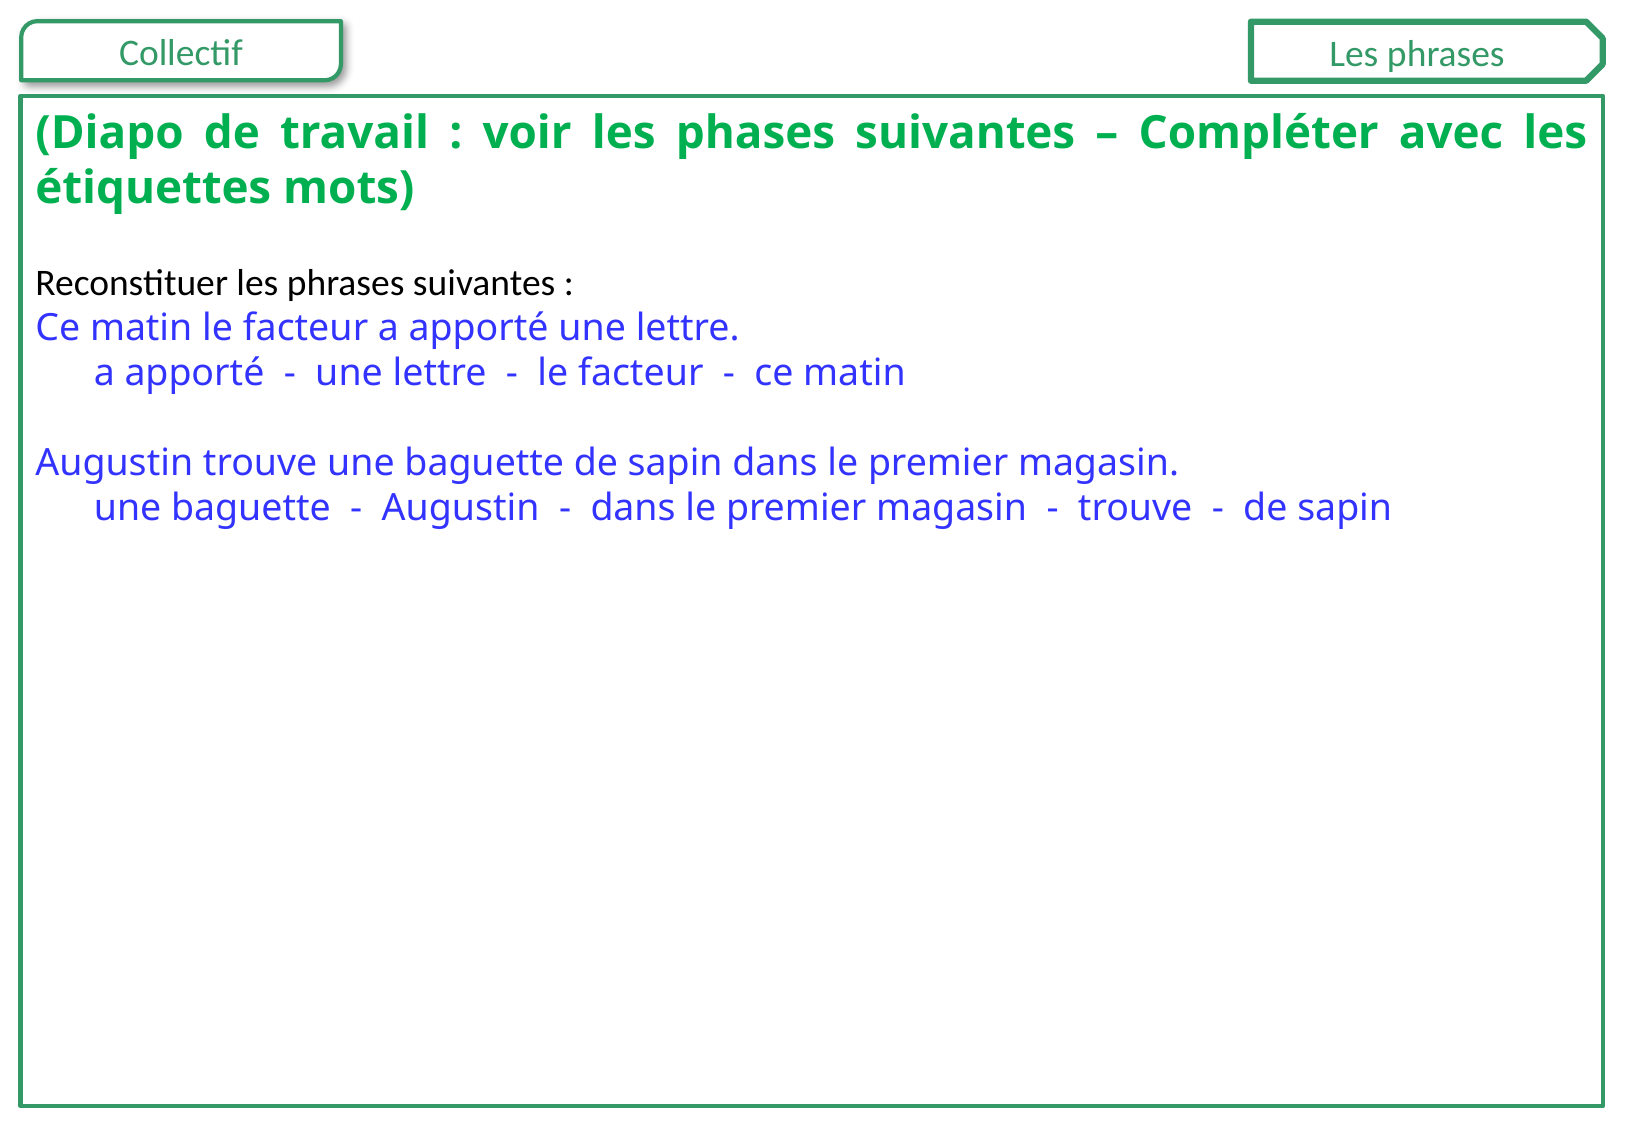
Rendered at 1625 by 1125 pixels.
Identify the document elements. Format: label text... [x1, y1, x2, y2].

list Les phrases [1250, 21, 1584, 81]
list (Diapo de travail : voir les phases suivantes – Compléter avec les étiquettes mots) Reconstituer les phrases suivantes : Ce matin le facteur a apporté une lettre. a apporté - une lettre - le facteur - ce matin Augustin trouve une baguette de sapin dans le premier magasin. une baguette - Augustin - dans le premier magasin - trouve - de sapin [18, 94, 1605, 1108]
